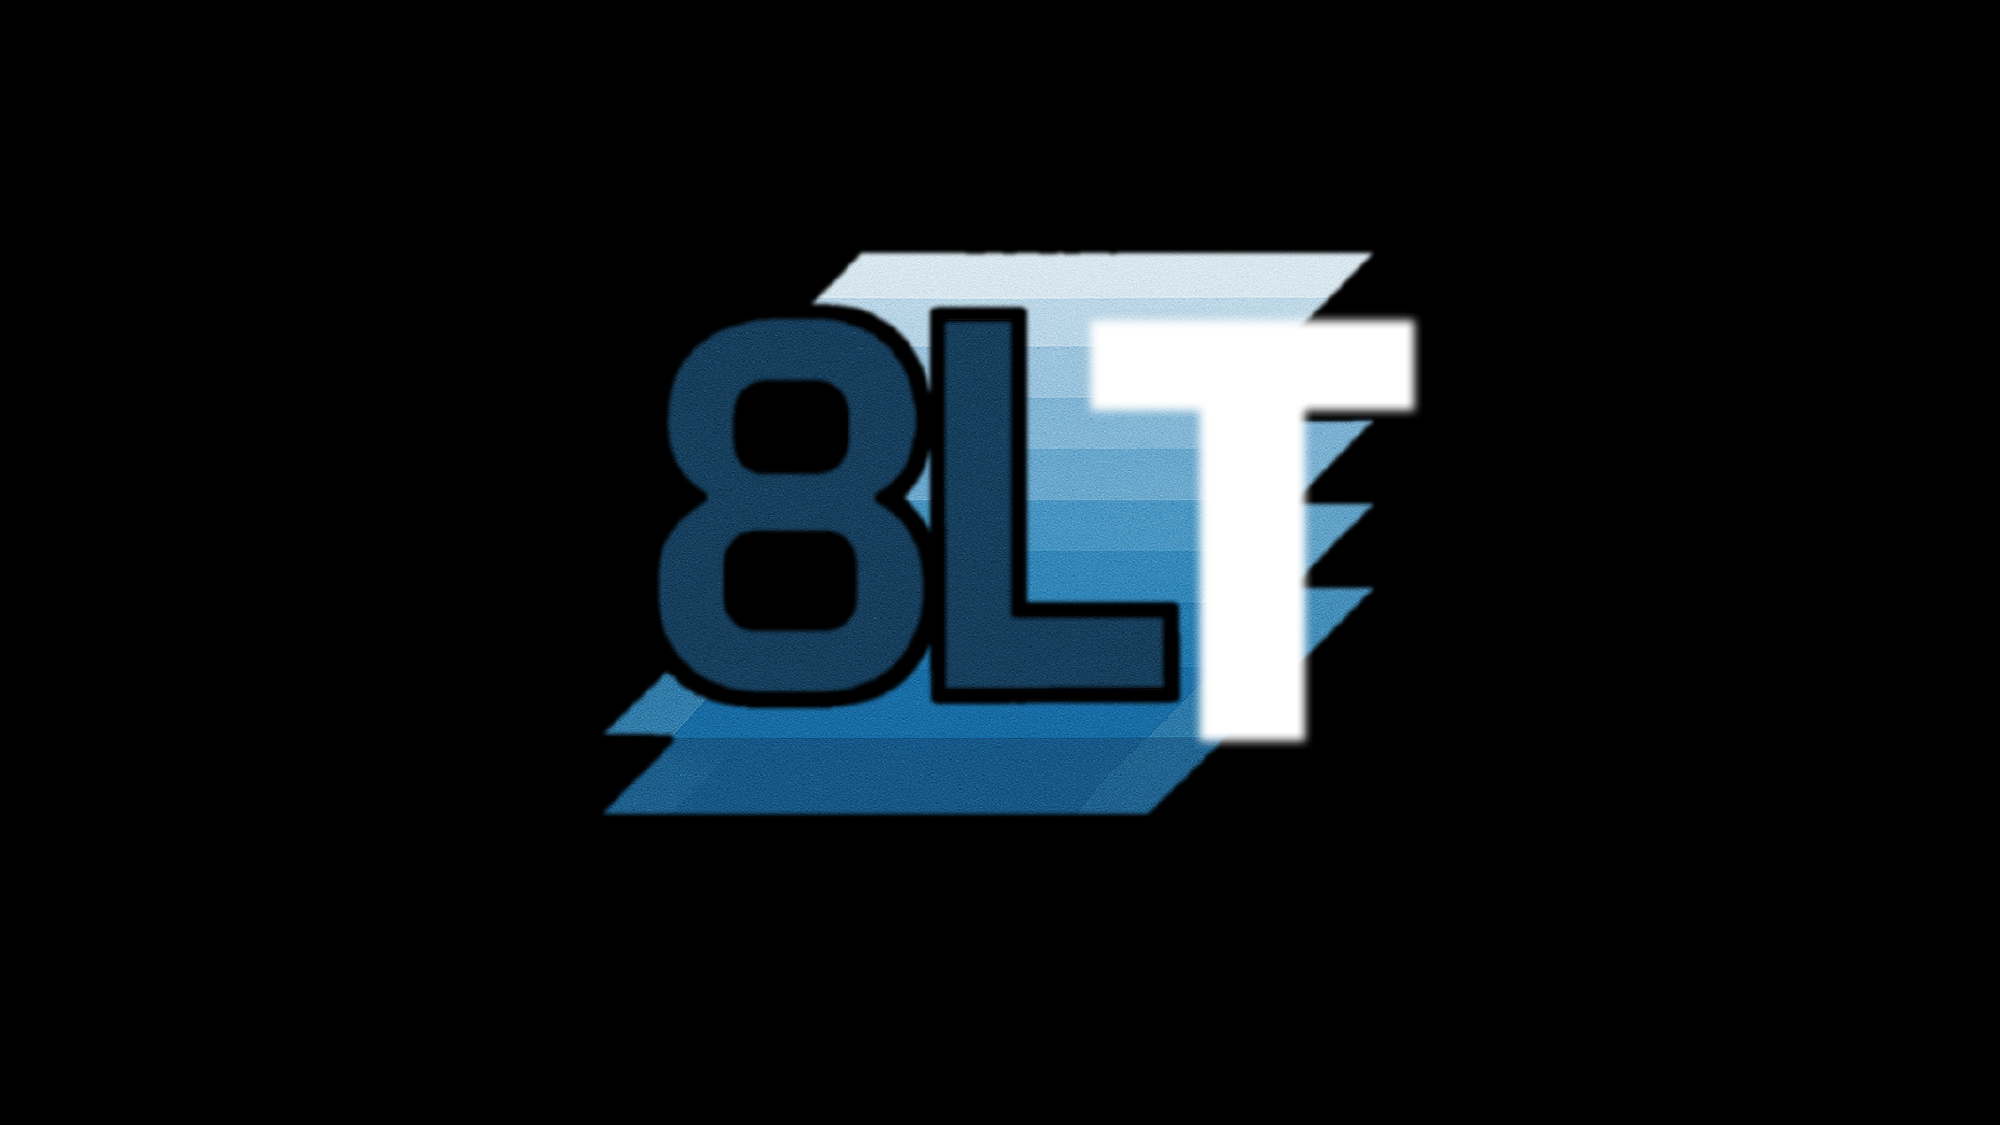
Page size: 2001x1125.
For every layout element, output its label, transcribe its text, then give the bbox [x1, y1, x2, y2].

text_box T [1074, 161, 1413, 852]
picture [599, 247, 1376, 817]
